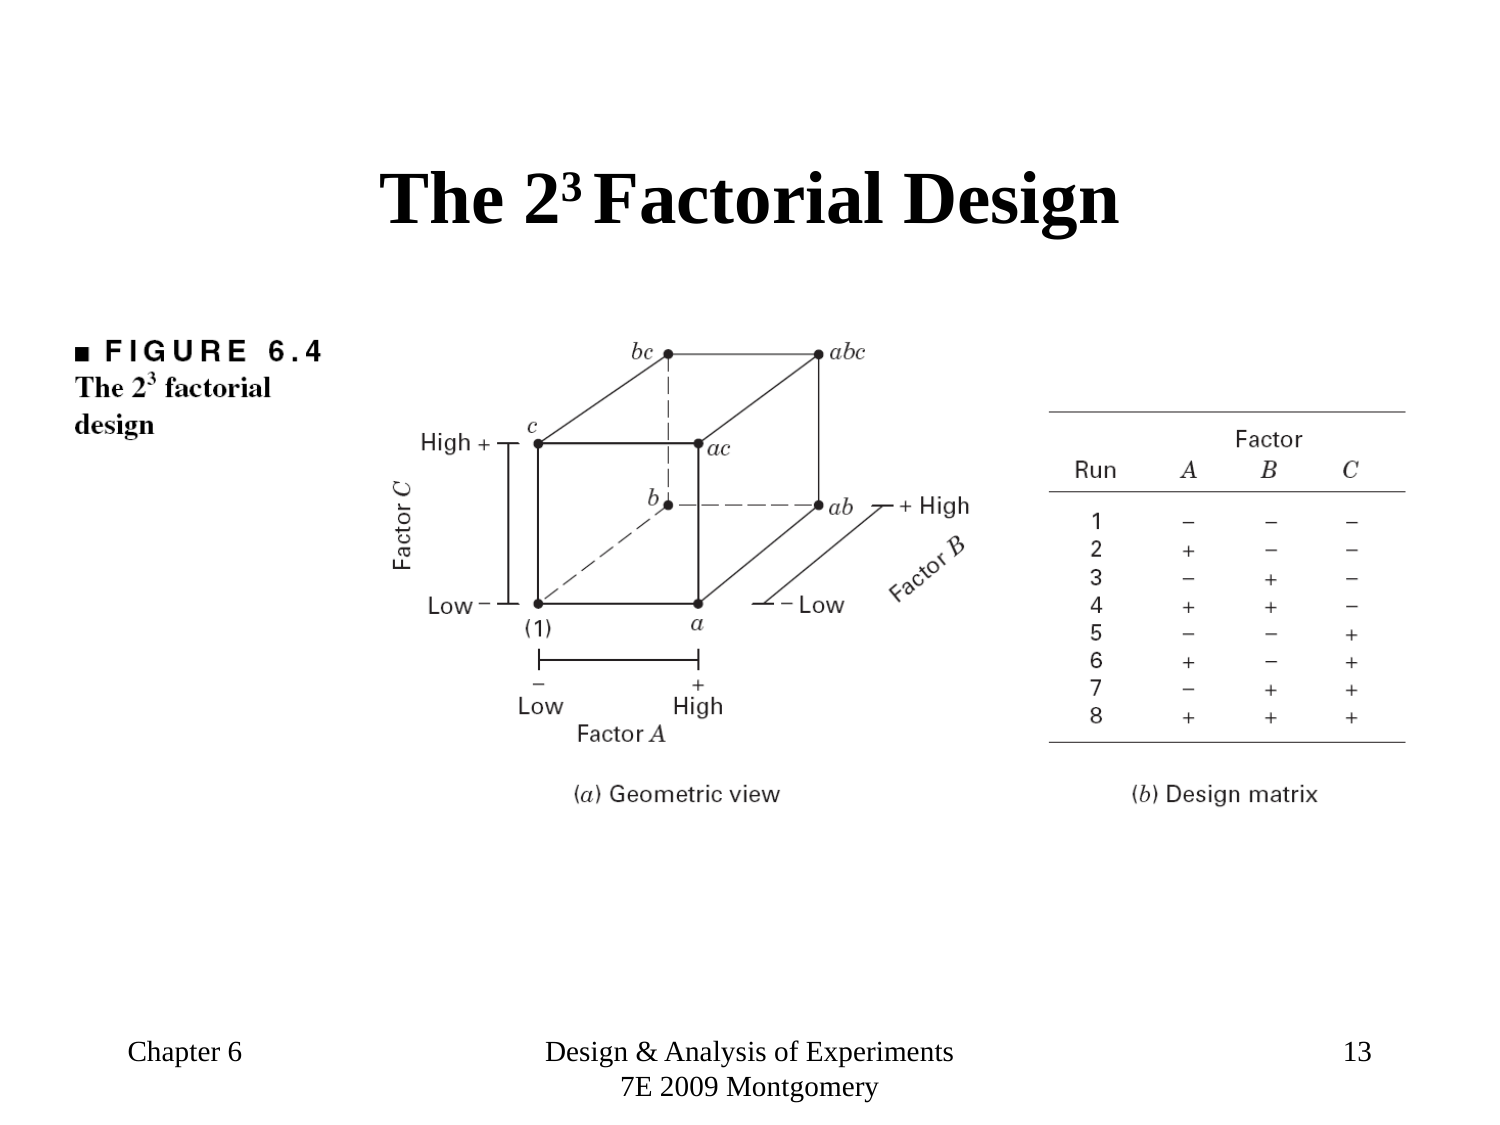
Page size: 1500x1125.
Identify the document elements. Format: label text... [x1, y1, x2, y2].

title The 23 Factorial Design [112, 99, 1388, 288]
footer Design & Analysis of Experiments 7E 2009 Montgomery [512, 1024, 988, 1101]
slide_number Chapter 6 [112, 1024, 426, 1101]
slide_number 13 [1074, 1024, 1388, 1101]
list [24, 299, 1476, 841]
